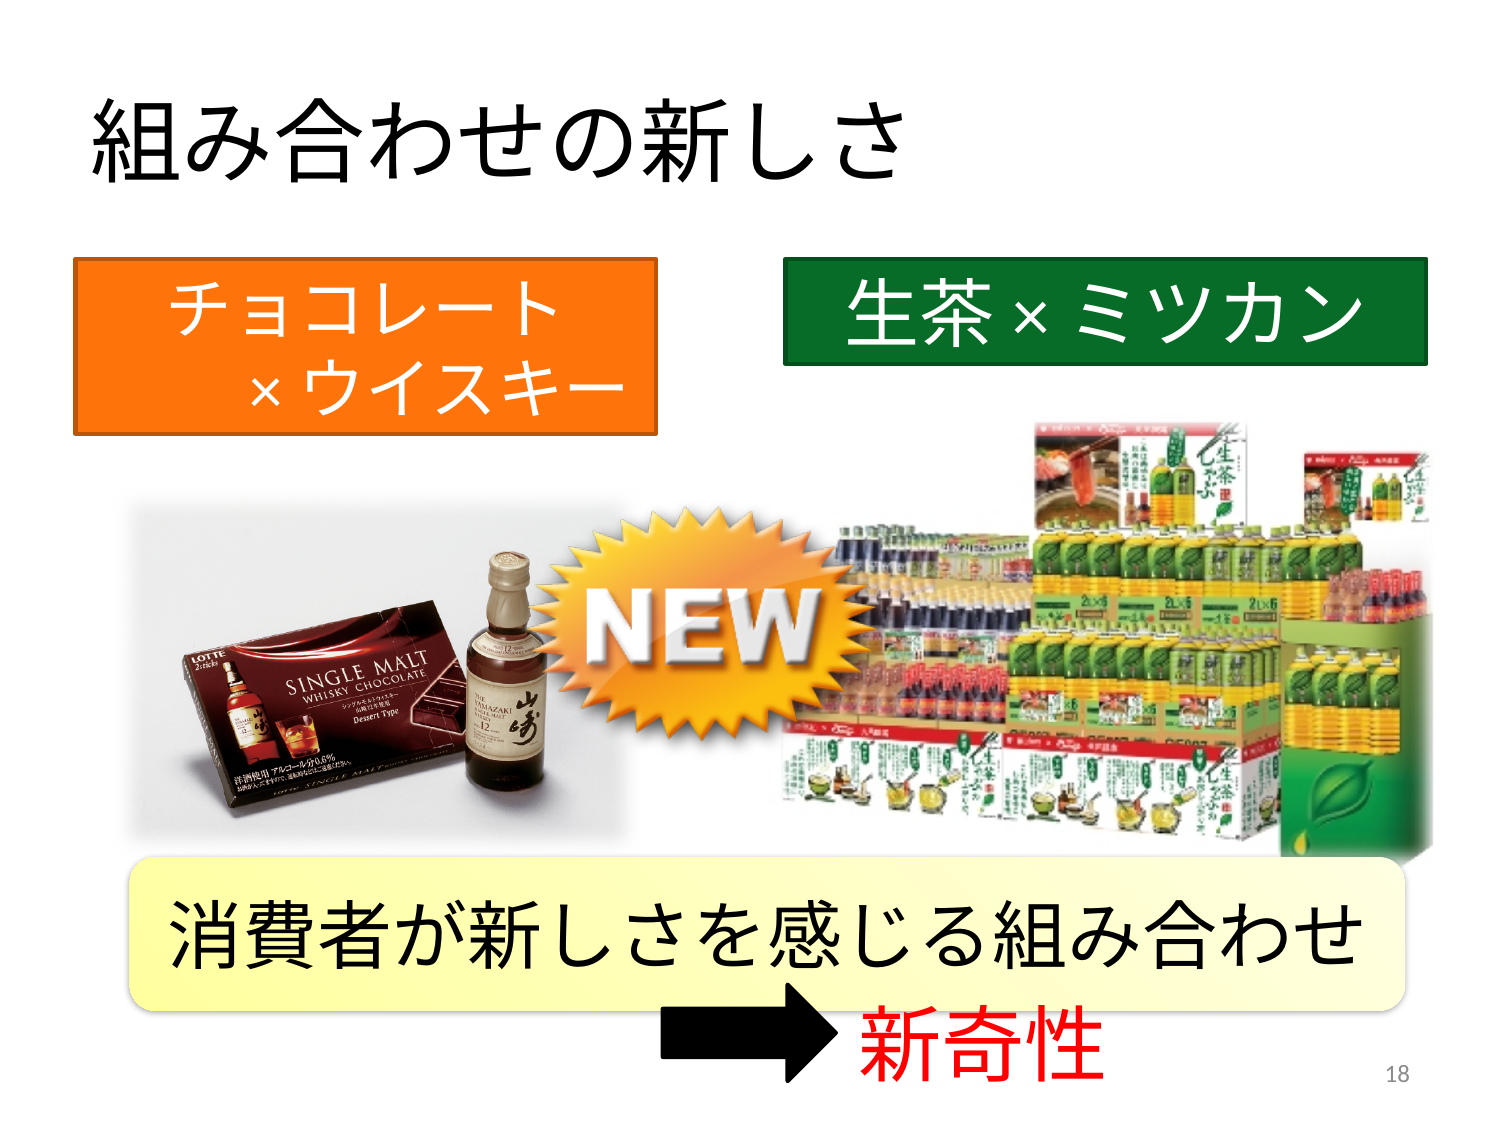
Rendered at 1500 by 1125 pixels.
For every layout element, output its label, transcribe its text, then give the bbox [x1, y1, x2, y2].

text_box チョコレート ×ウイスキー [73, 257, 658, 436]
text_box 消費者が新しさを感じる組み合わせ [129, 856, 1406, 1012]
picture [112, 412, 1445, 876]
text_box 新奇性 [843, 984, 1133, 1100]
text_box 生茶×ミツカン [783, 257, 1428, 366]
text_box [660, 982, 838, 1084]
title 組み合わせの新しさ [75, 45, 1425, 233]
slide_number 18 [1074, 1042, 1425, 1103]
